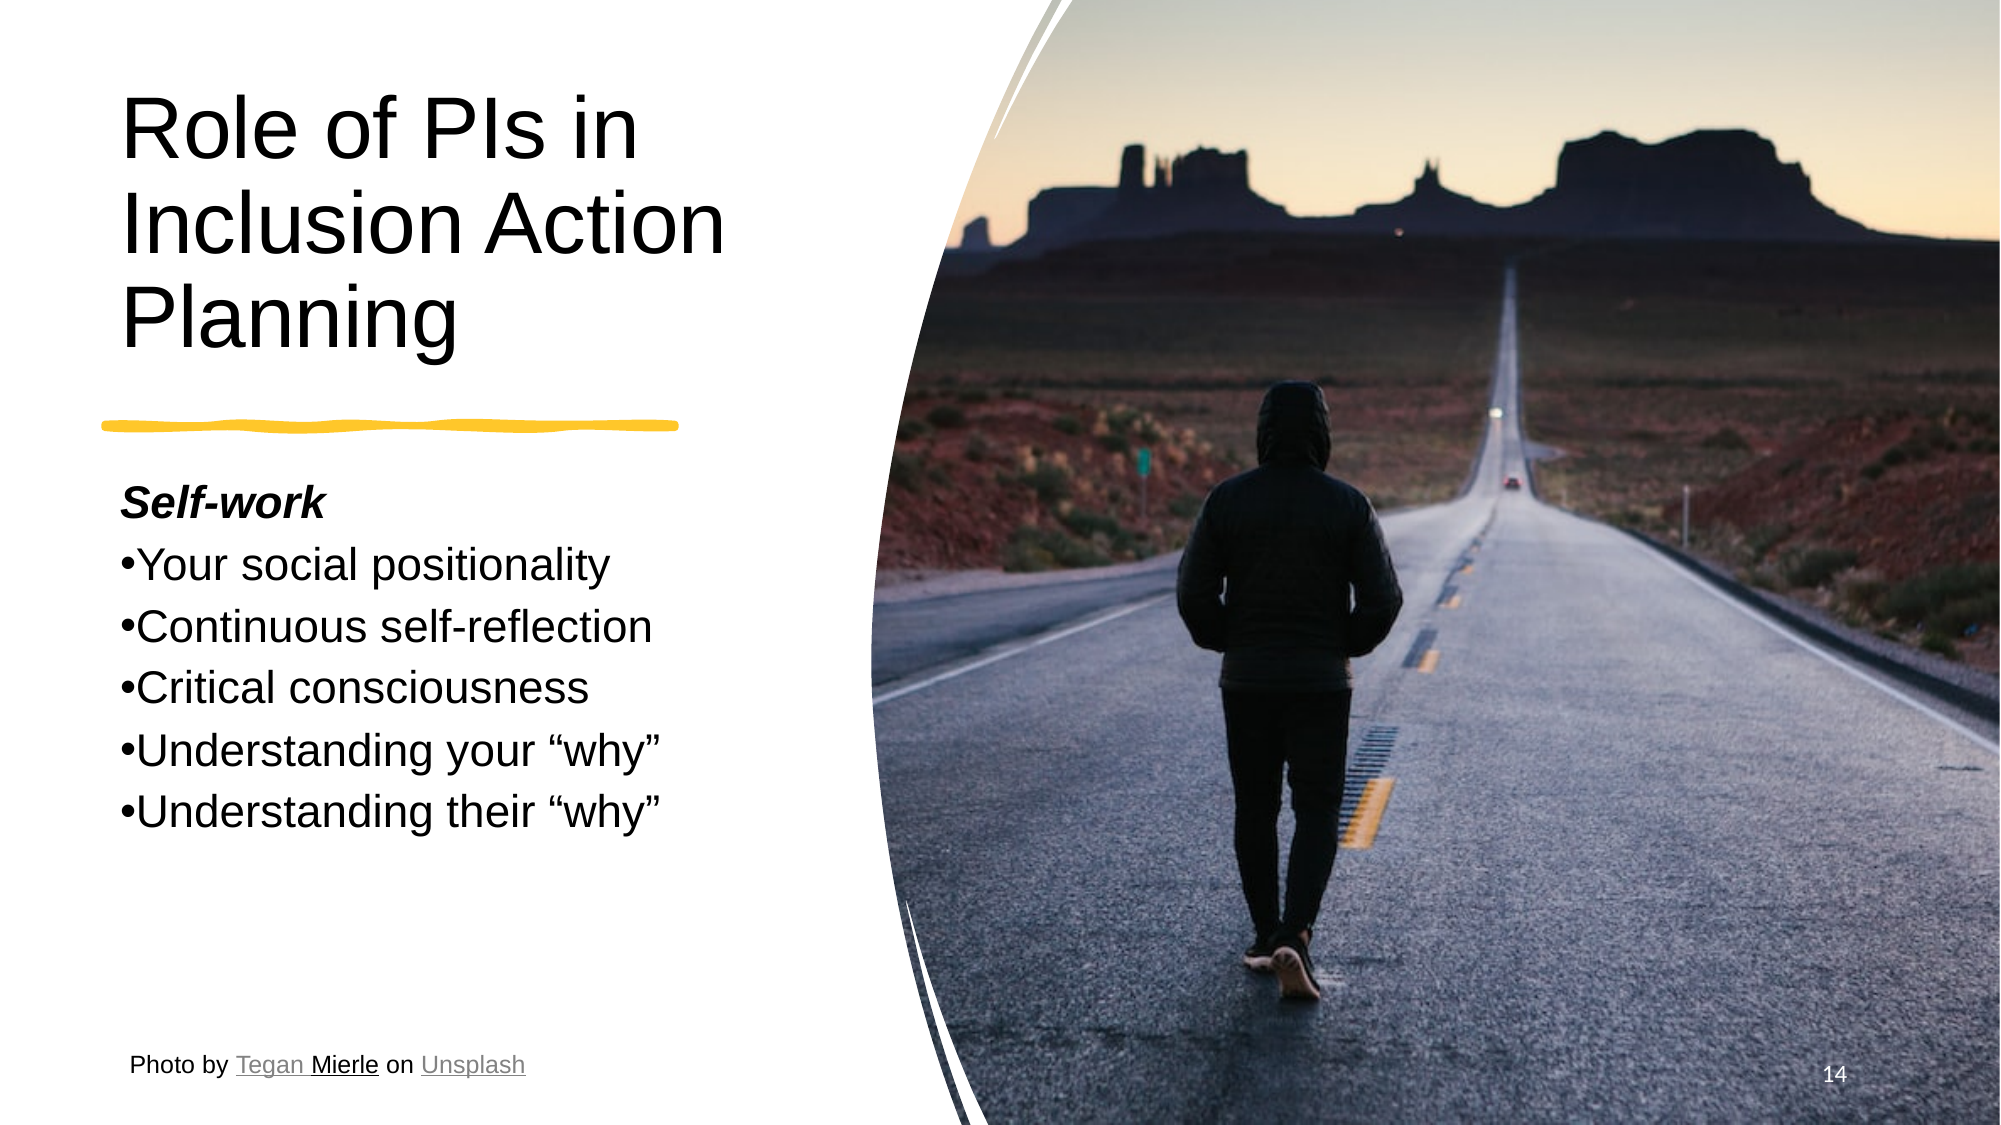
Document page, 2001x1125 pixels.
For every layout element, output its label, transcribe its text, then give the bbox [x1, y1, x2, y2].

title Role of PIs in Inclusion Action Planning [105, 53, 822, 375]
text_box [103, 421, 676, 431]
picture [871, 0, 2000, 1125]
text_box Self-work Your social positionality Continuous self-reflection Critical consciousness Understanding your “why” Understanding their “why” [104, 471, 802, 1016]
text_box Photo by Tegan Mierle on Unsplash [114, 1041, 871, 1086]
text_box [0, 0, 871, 1125]
